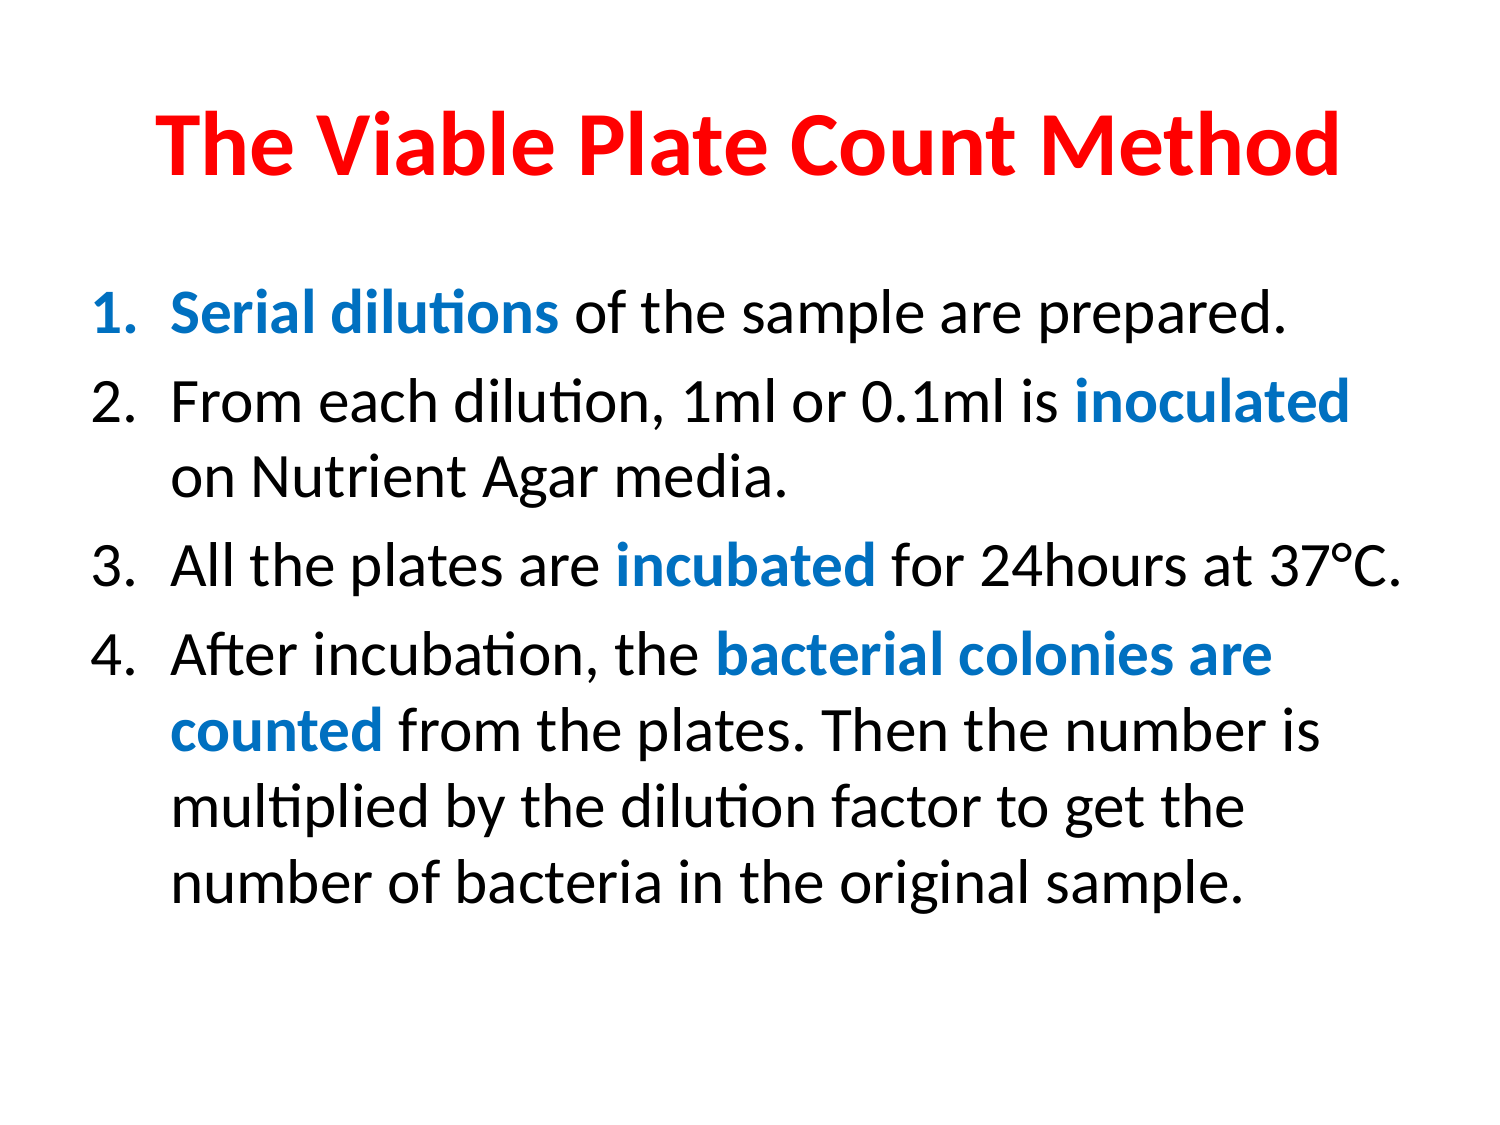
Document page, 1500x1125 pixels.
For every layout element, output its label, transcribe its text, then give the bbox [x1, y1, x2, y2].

list Serial dilutions of the sample are prepared. From each dilution, 1ml or 0.1ml is inoculated on Nutrient Agar media. All the plates are incubated for 24hours at 37°C. After incubation, the bacterial colonies are counted from the plates. Then the number is multiplied by the dilution factor to get the number of bacteria in the original sample. [75, 262, 1425, 1005]
title The Viable Plate Count Method [75, 45, 1425, 233]
